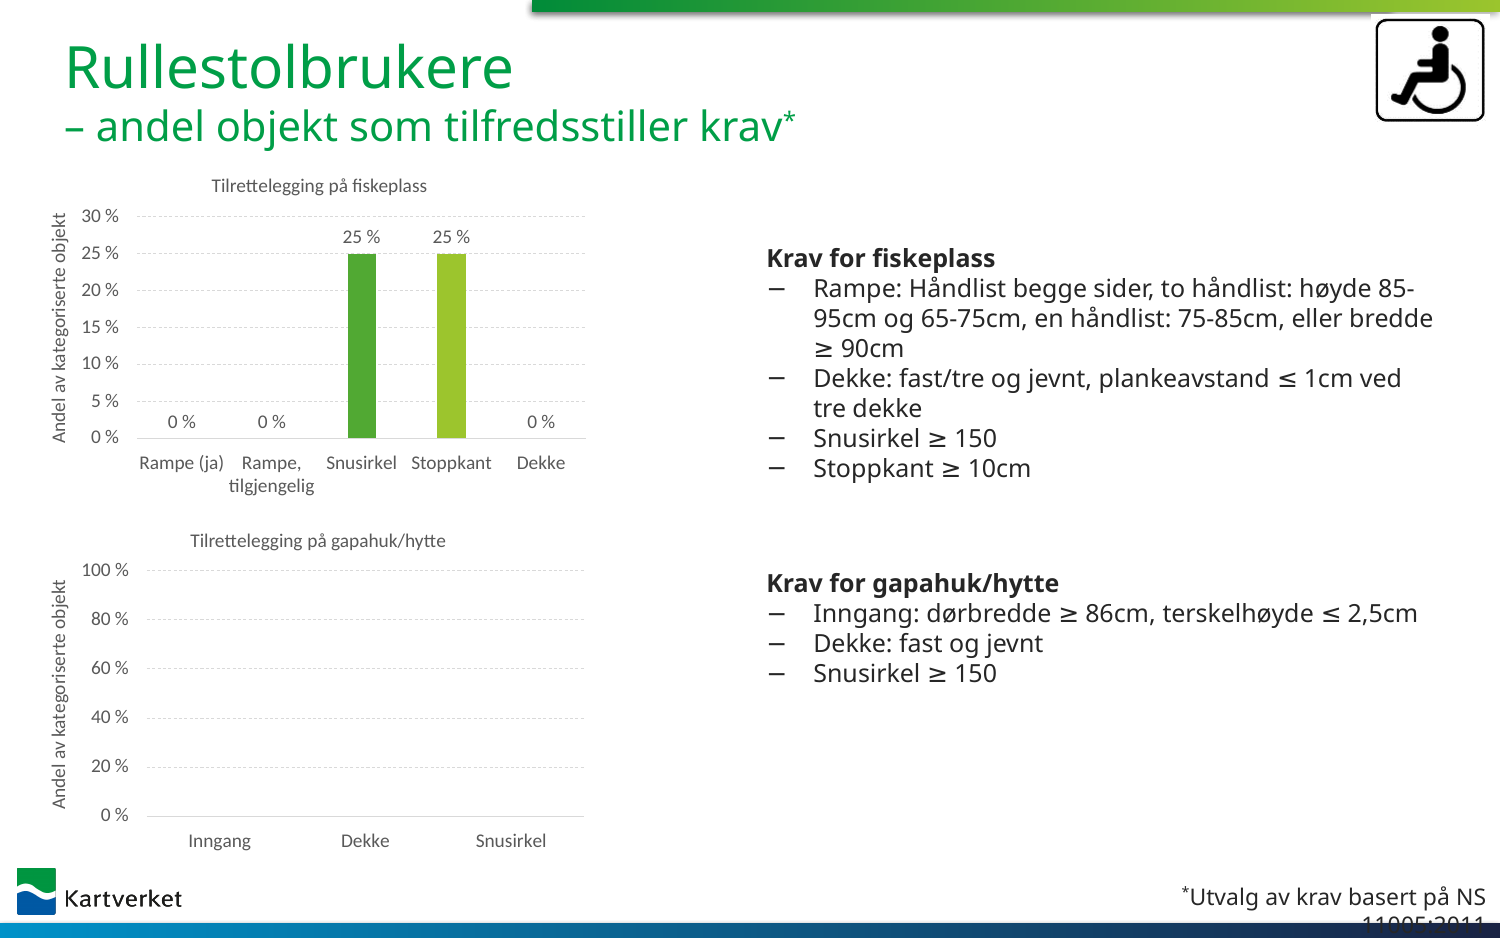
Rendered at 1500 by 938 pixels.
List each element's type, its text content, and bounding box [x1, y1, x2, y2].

picture [1371, 13, 1491, 127]
text_box Krav for gapahuk/hytte Inngang: dørbredde ≥ 86cm, terskelhøyde ≤ 2,5cm Dekke: fast og jevnt Snusirkel ≥ 150 [751, 560, 1452, 695]
picture [41, 520, 596, 859]
text_box *Utvalg av krav basert på NS 11005:2011 [1068, 873, 1500, 938]
text_box Rullestolbrukere – andel objekt som tilfredsstiller krav* [49, 29, 1431, 158]
picture [41, 166, 598, 505]
text_box Krav for fiskeplass Rampe: Håndlist begge sider, to håndlist: høyde 85-95cm og 65-75cm, en håndlist: 75-85cm, eller bredde ≥ 90cm Dekke: fast/tre og jevnt, plankeavstand ≤ 1cm ved tre dekke Snusirkel ≥ 150 Stoppkant ≥ 10cm [751, 235, 1452, 490]
